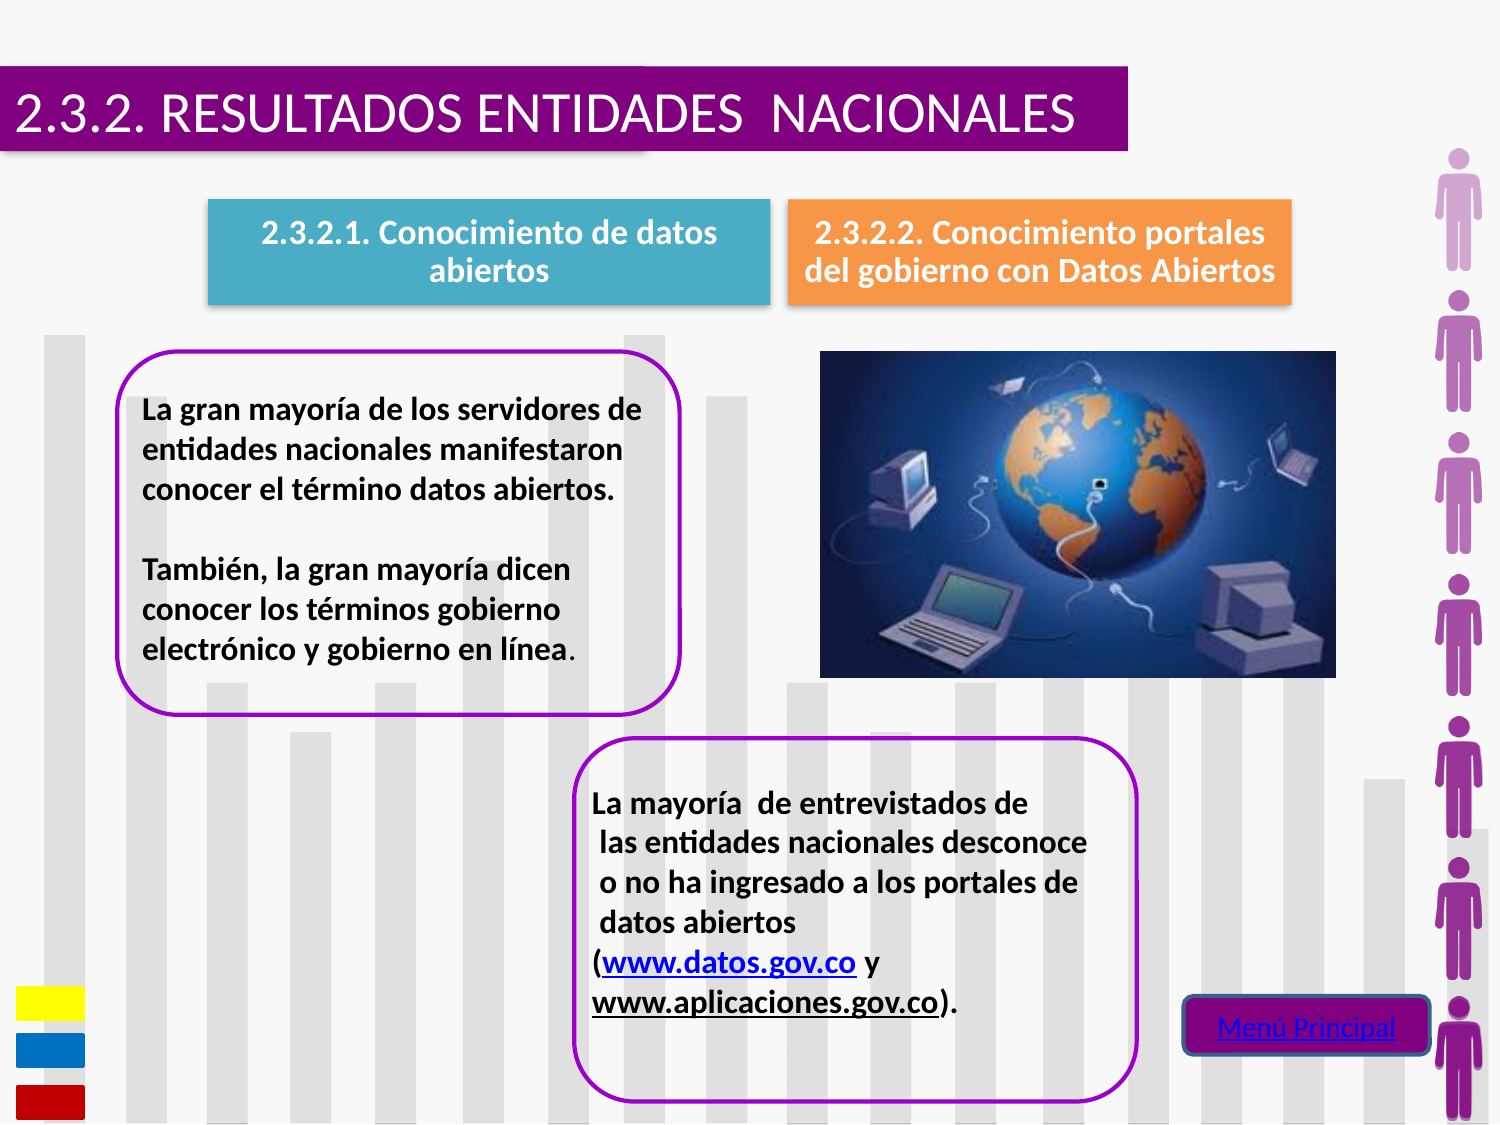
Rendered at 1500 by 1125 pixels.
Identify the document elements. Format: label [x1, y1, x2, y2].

picture [0, 0, 1500, 1125]
text_box [152, 198, 1348, 306]
